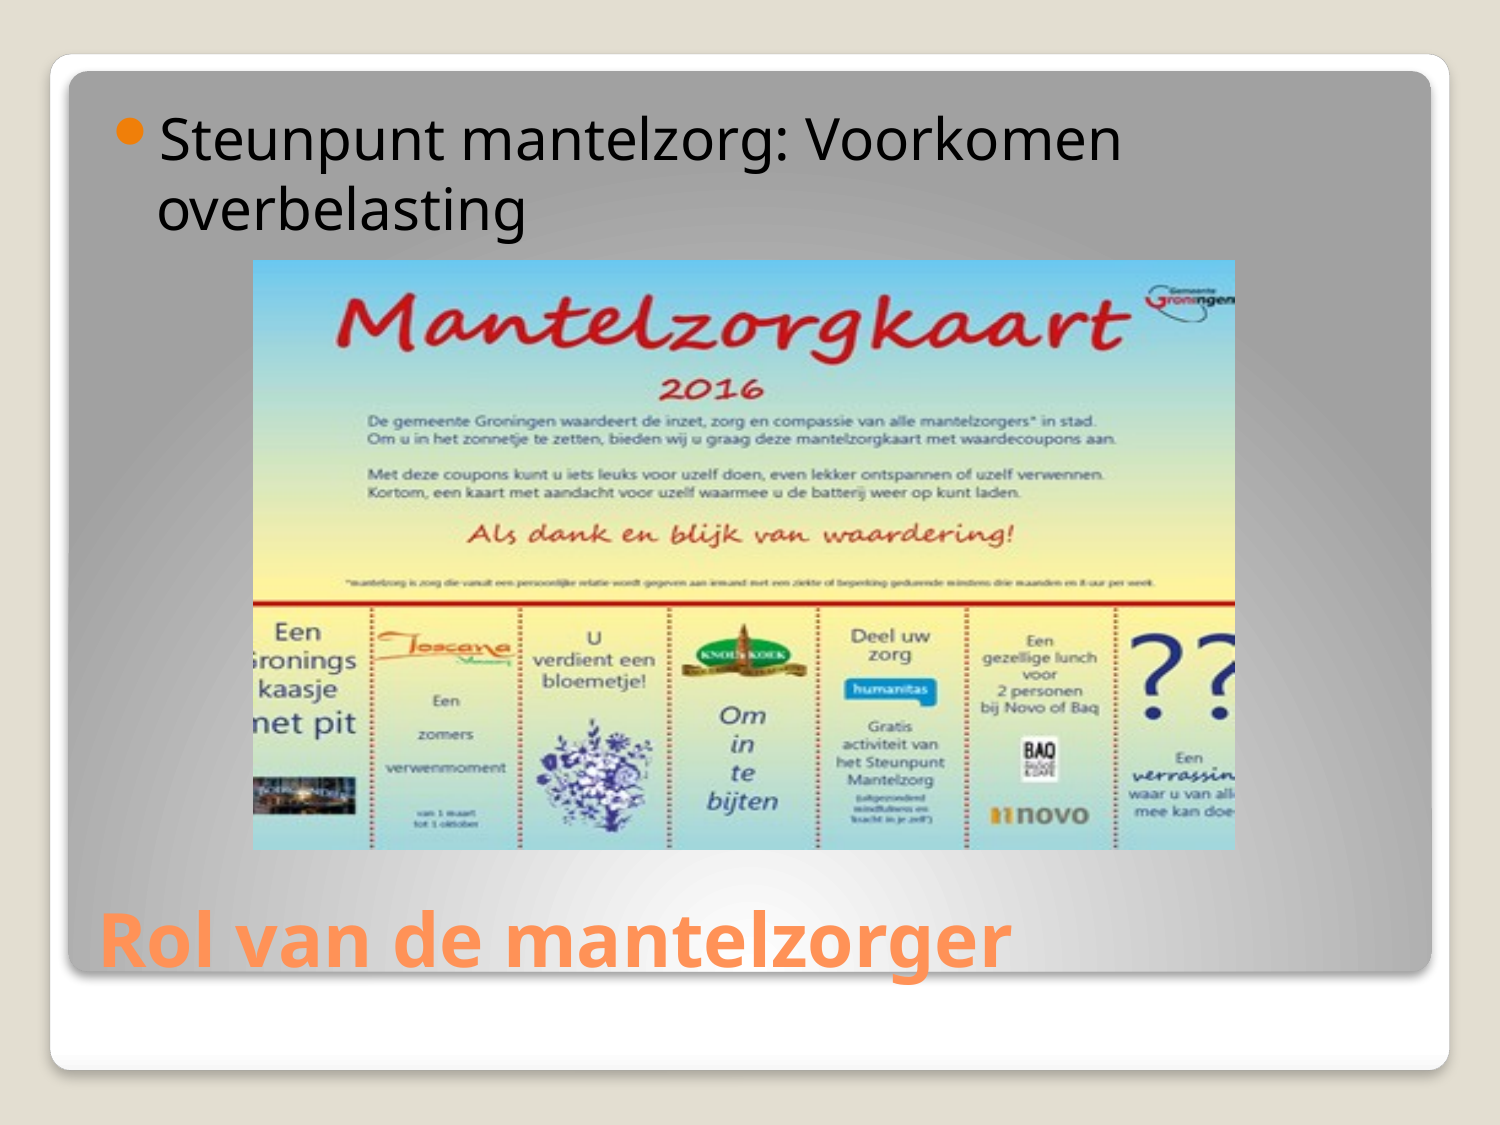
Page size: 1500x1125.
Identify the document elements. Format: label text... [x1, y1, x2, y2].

title Rol van de mantelzorger [82, 817, 1425, 990]
list Steunpunt mantelzorg: Voorkomen overbelasting [82, 86, 1425, 774]
picture [253, 260, 1235, 850]
